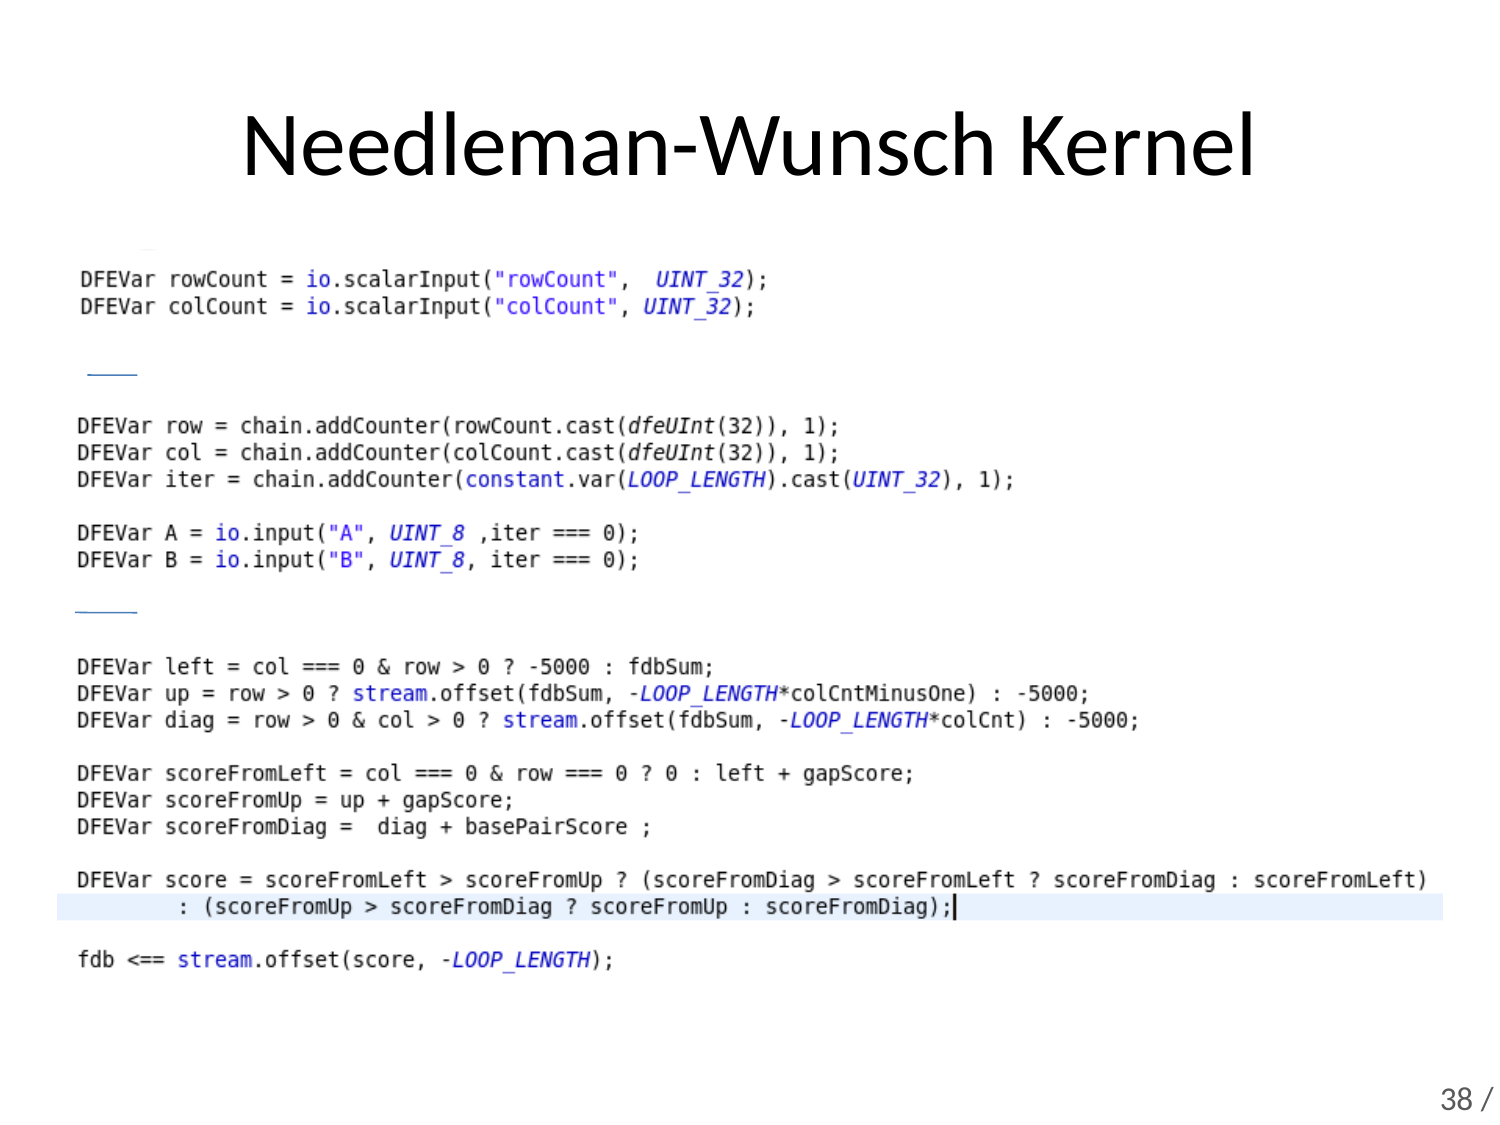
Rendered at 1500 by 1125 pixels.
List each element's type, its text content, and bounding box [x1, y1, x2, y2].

picture [62, 249, 785, 335]
title Needleman-Wunsch Kernel [75, 45, 1425, 233]
picture [65, 399, 1038, 588]
picture [57, 637, 1443, 991]
